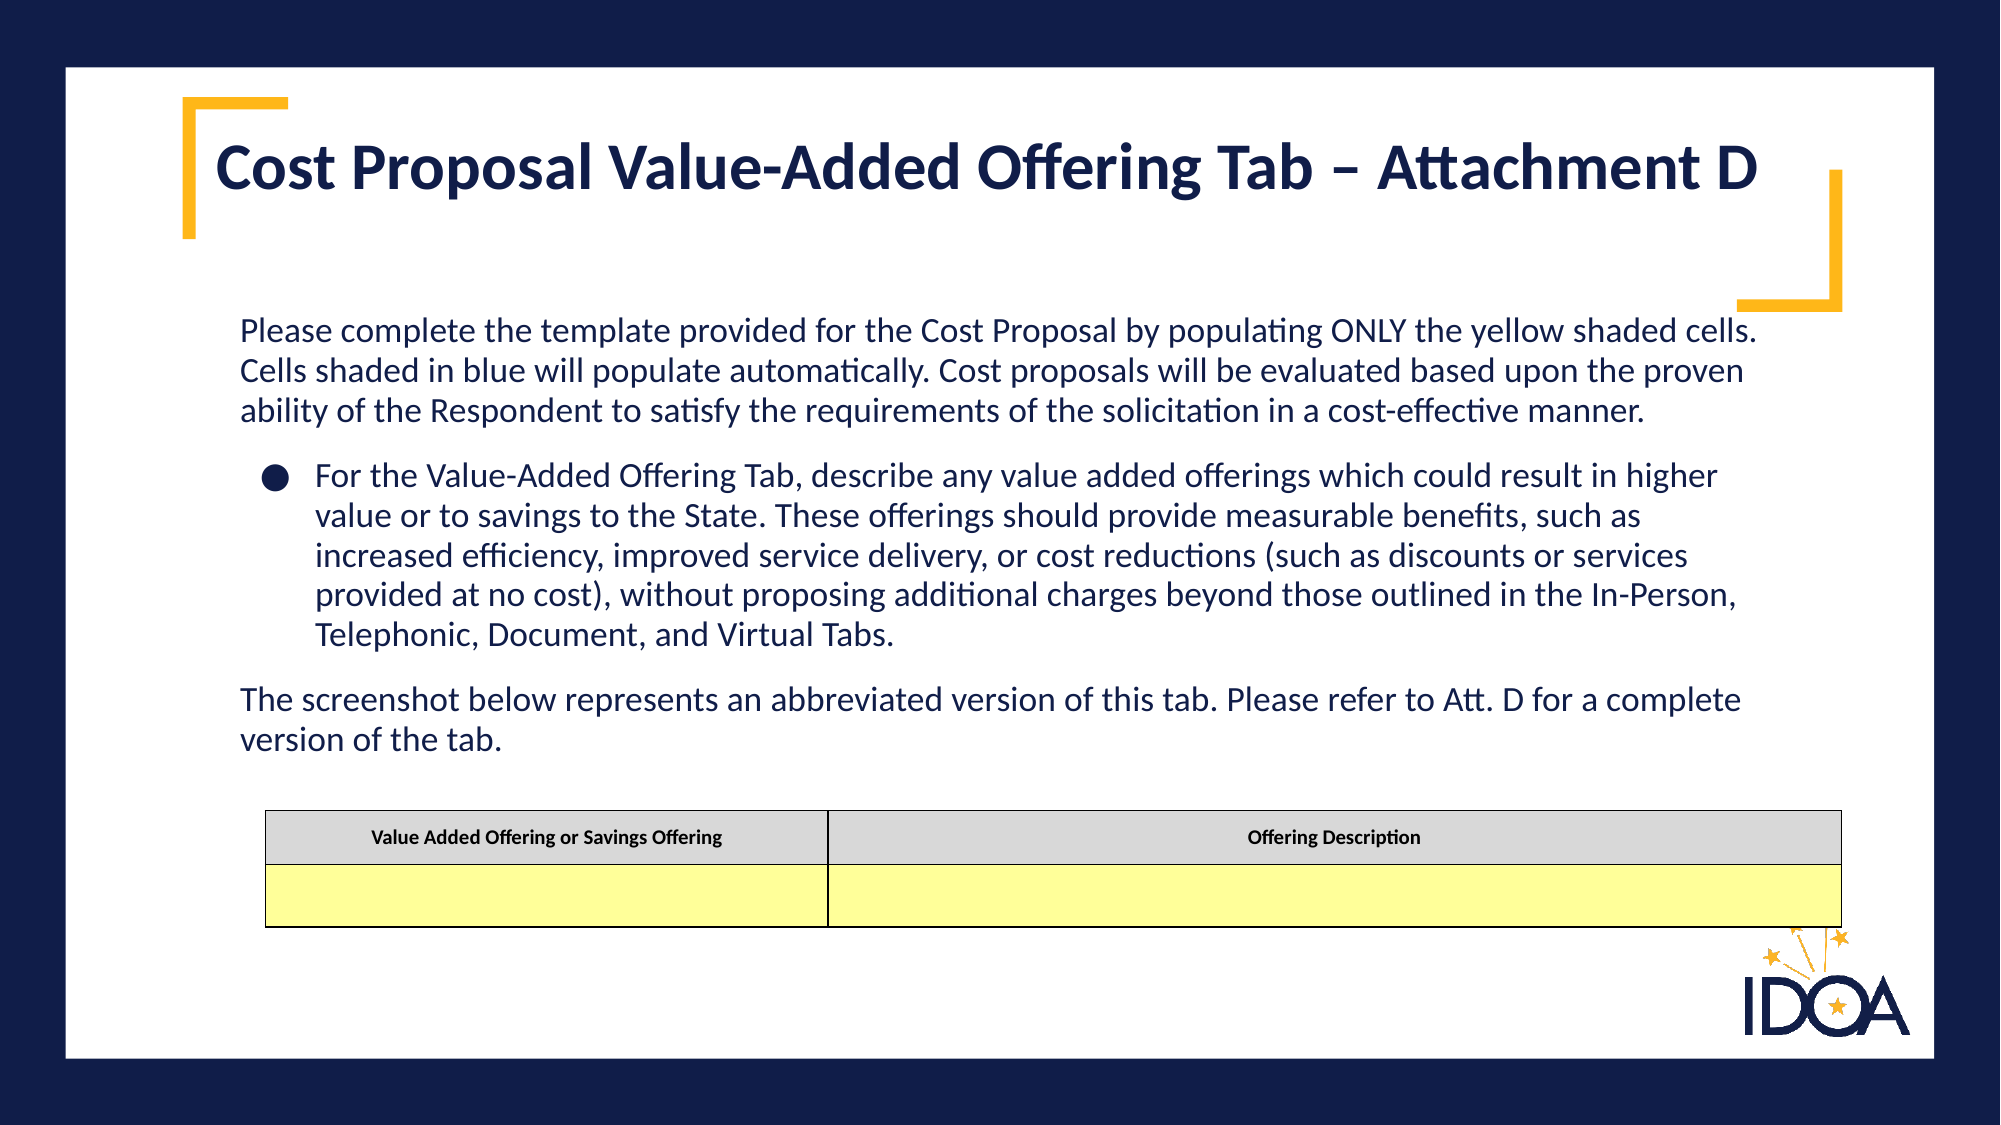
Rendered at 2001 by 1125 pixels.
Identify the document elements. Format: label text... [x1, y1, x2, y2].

table_header Offering Description [829, 811, 1841, 864]
picture [1702, 857, 1959, 1114]
list Please complete the template provided for the Cost Proposal by populating ONLY the yellow shaded cells. Cells shaded in blue will populate automatically. Cost proposals will be evaluated based upon the proven ability of the Respondent to satisfy the requirements of the solicitation in a cost-effective manner. For the Value-Added Offering Tab, describe any value added offerings which could result in higher value or to savings to the State. These offerings should provide measurable benefits, such as increased efficiency, improved service delivery, or cost reductions (such as discounts or services provided at no cost), without proposing additional charges beyond those outlined in the In-Person, Telephonic, Document, and Virtual Tabs. The screenshot below represents an abbreviated version of this tab. Please refer to Att. D for a complete version of the tab. [225, 303, 1800, 611]
table_cell [266, 865, 827, 926]
table_header Value Added Offering or Savings Offering [266, 811, 827, 864]
table_cell [829, 865, 1841, 926]
title Cost Proposal Value-Added Offering Tab – Attachment D [201, 124, 1800, 261]
